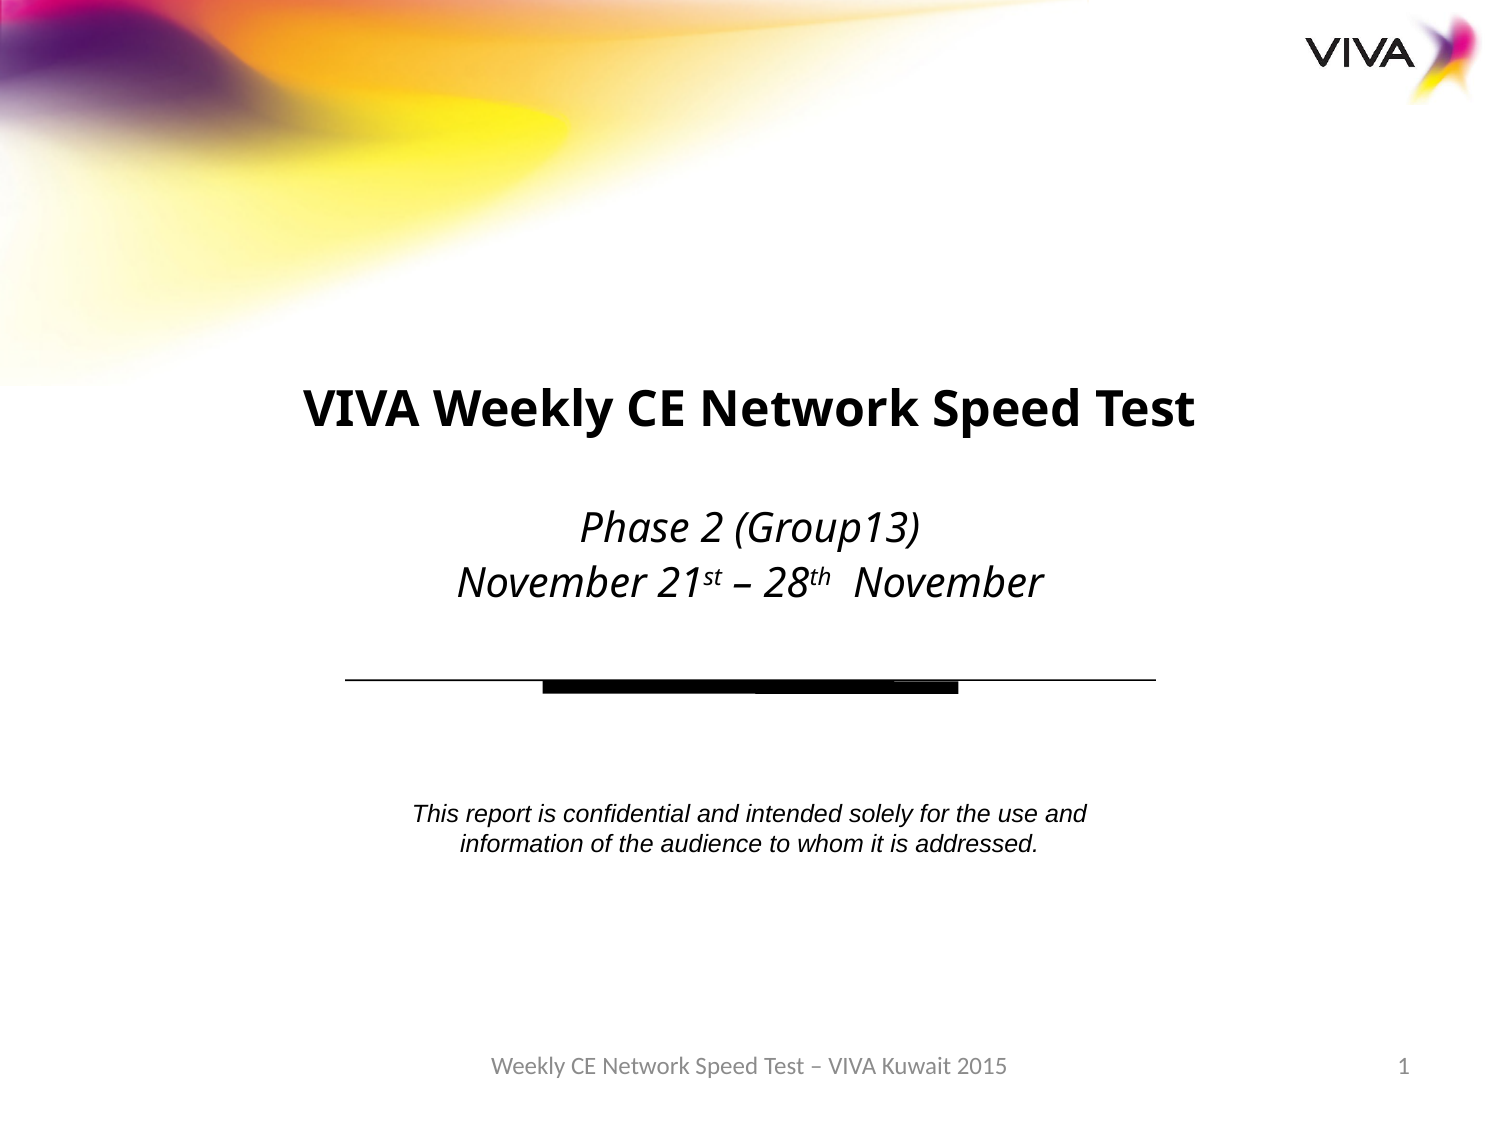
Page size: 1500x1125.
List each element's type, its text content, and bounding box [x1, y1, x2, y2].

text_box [344, 679, 1156, 688]
picture [0, 0, 1089, 386]
text_box Weekly CE Network Speed Test – VIVA Kuwait 2015 [205, 1042, 1074, 1103]
picture [1300, 12, 1485, 105]
text_box This report is confidential and intended solely for the use and information of the audience to whom it is addressed. [411, 797, 1089, 858]
text_box 1 [1074, 1042, 1425, 1103]
text_box VIVA Weekly CE Network Speed Test Phase 2 (Group13) November 21st – 28th November [205, 376, 1295, 662]
